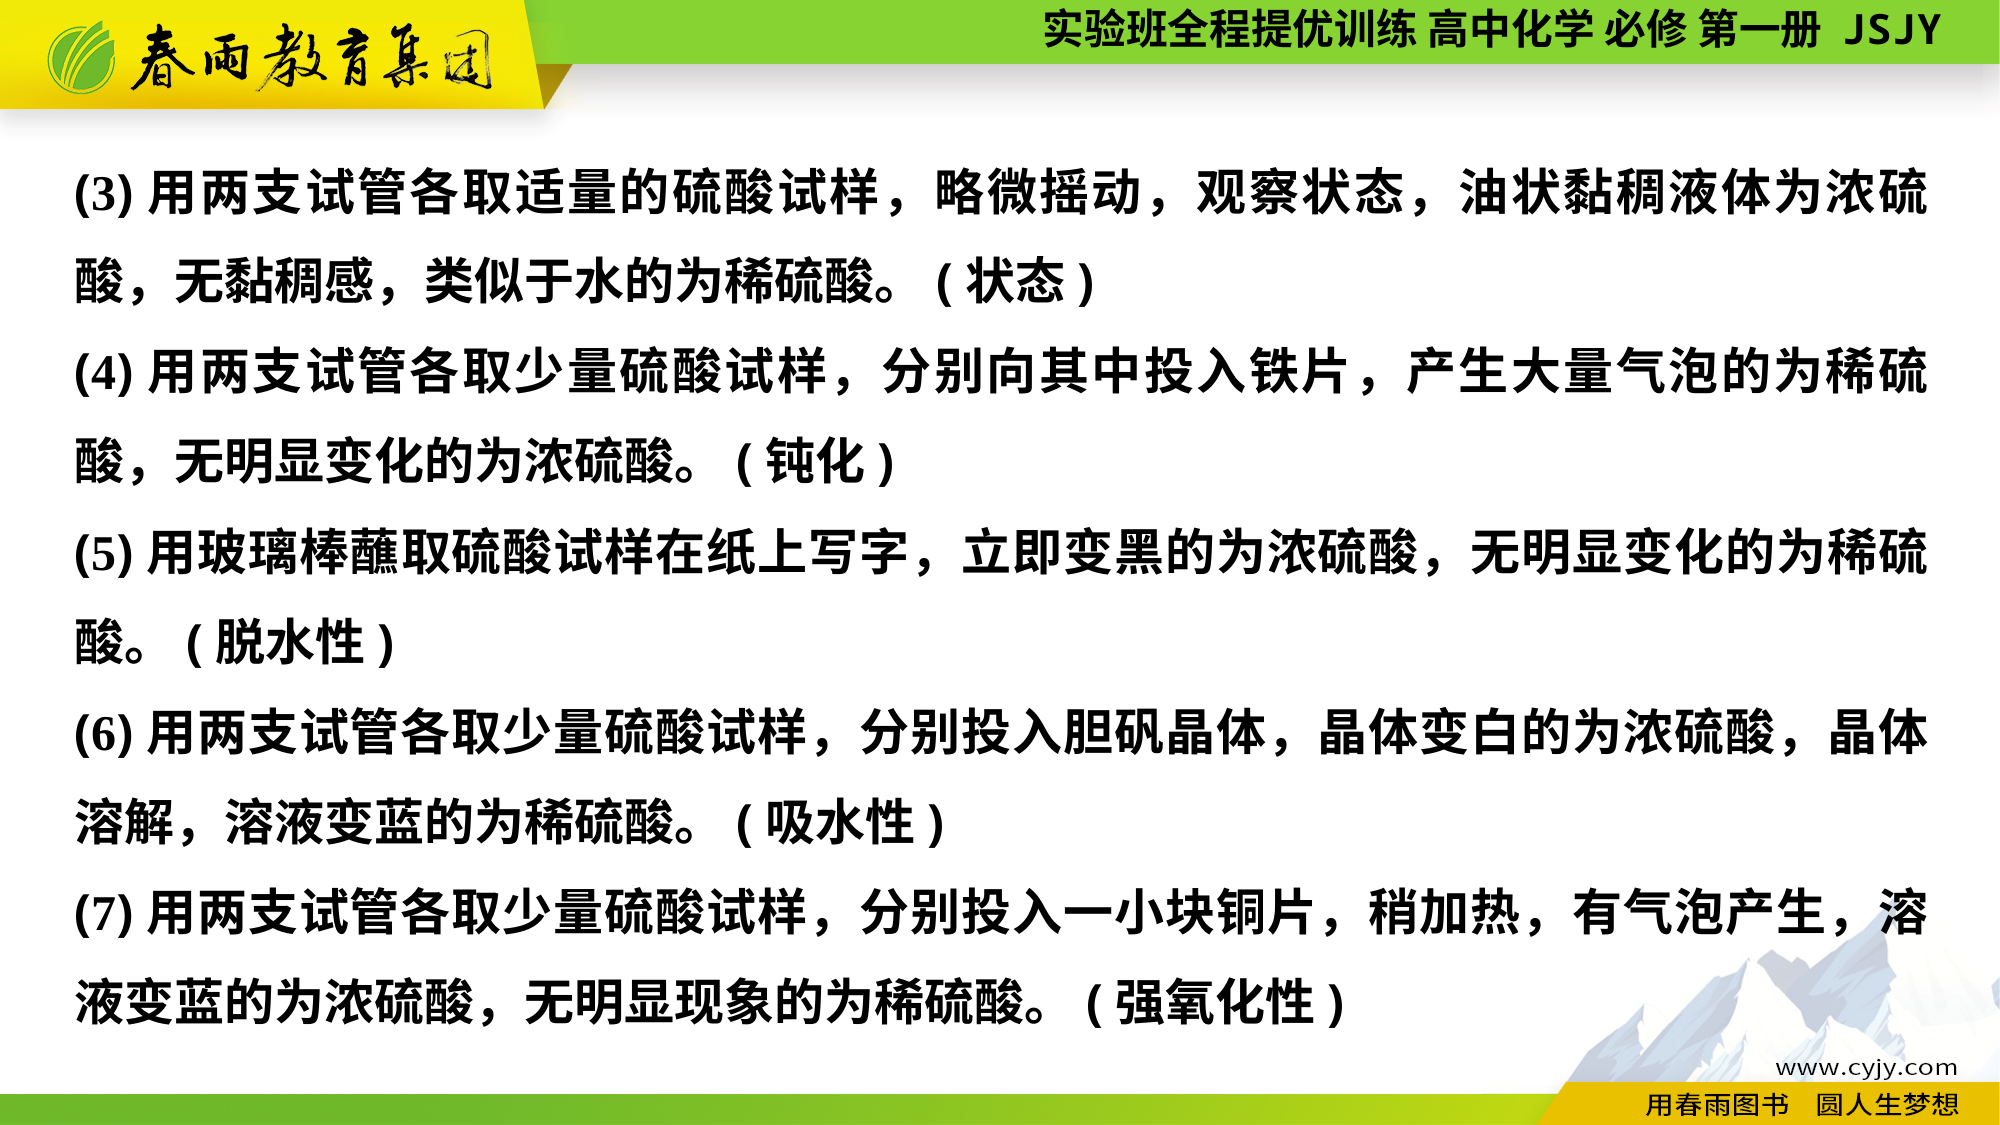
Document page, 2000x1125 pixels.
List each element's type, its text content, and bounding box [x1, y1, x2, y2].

list (3)用两支试管各取适量的硫酸试样，略微摇动，观察状态，油状黏稠液体为浓硫酸，无黏稠感，类似于水的为稀硫酸。(状态) (4)用两支试管各取少量硫酸试样，分别向其中投入铁片，产生大量气泡的为稀硫酸，无明显变化的为浓硫酸。(钝化) (5)用玻璃棒蘸取硫酸试样在纸上写字，立即变黑的为浓硫酸，无明显变化的为稀硫酸。(脱水性) (6)用两支试管各取少量硫酸试样，分别投入胆矾晶体，晶体变白的为浓硫酸，晶体溶解，溶液变蓝的为稀硫酸。(吸水性) (7)用两支试管各取少量硫酸试样，分别投入一小块铜片，稍加热，有气泡产生，溶液变蓝的为浓硫酸，无明显现象的为稀硫酸。(强氧化性) [59, 122, 1944, 1047]
picture [0, 0, 2000, 1125]
